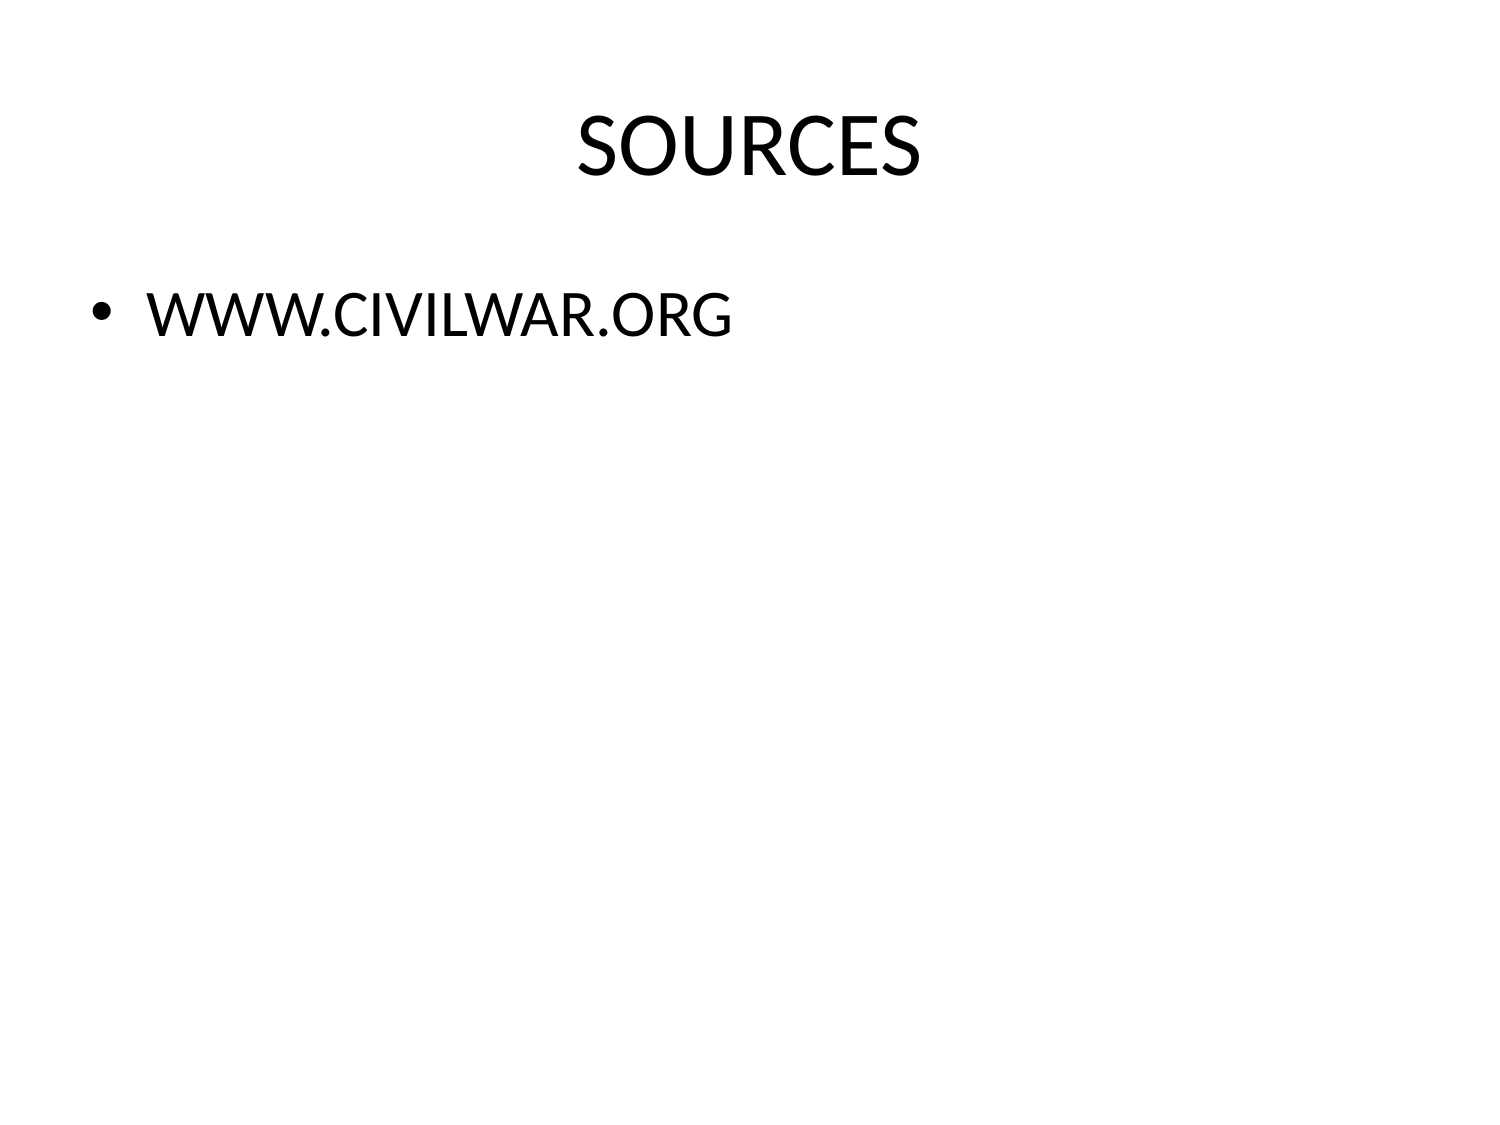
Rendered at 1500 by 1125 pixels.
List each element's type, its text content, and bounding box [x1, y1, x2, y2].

list WWW.CIVILWAR.ORG [75, 262, 1425, 1005]
title SOURCES [75, 45, 1425, 233]
